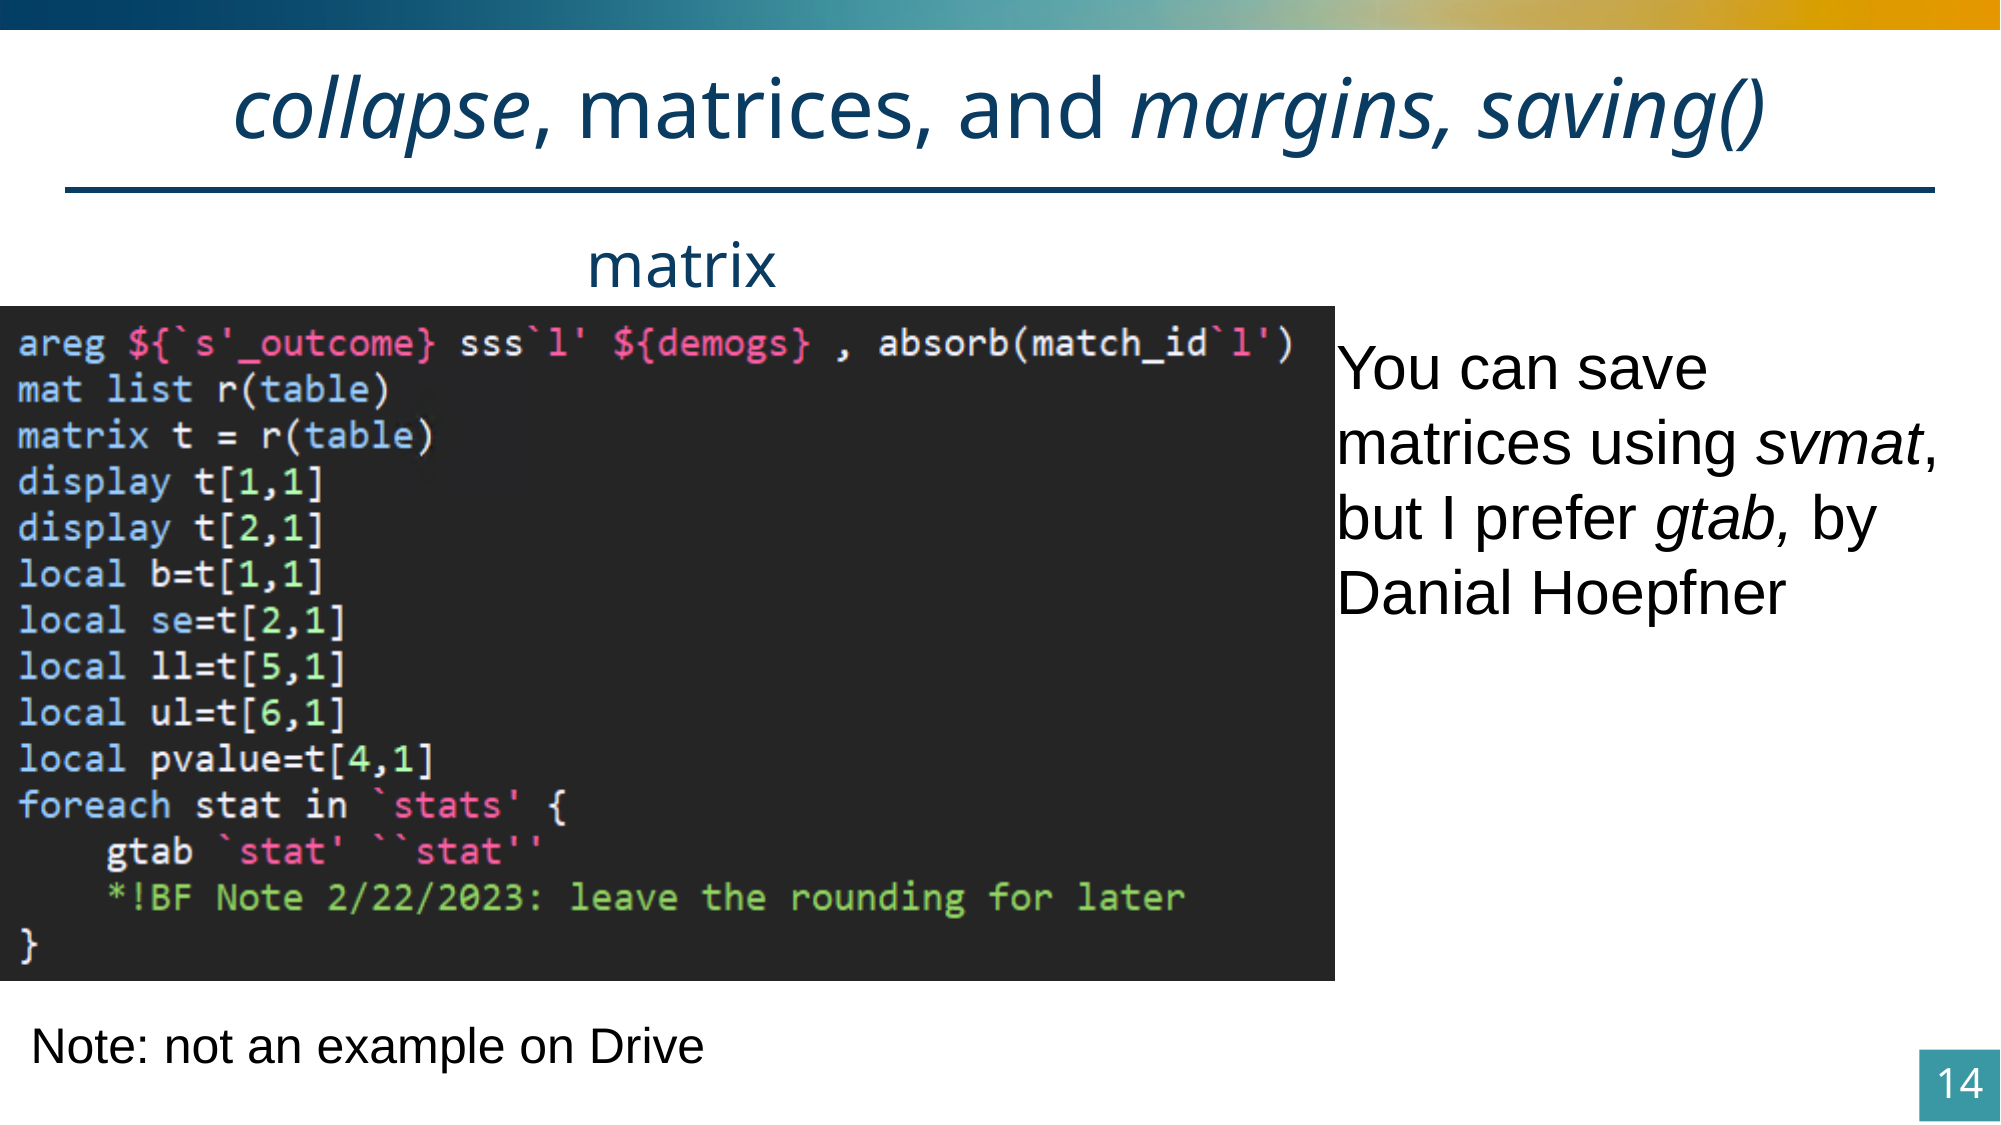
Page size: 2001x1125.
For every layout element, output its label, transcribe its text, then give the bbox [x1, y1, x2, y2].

text_box matrix [571, 217, 876, 306]
text_box Note: not an example on Drive [15, 1006, 1129, 1081]
picture [0, 0, 2000, 30]
text_box You can save matrices using svmat, but I prefer gtab, by Danial Hoepfner [1335, 320, 1962, 635]
title collapse, matrices, and margins, saving() [64, 32, 1936, 190]
picture [0, 306, 1335, 981]
